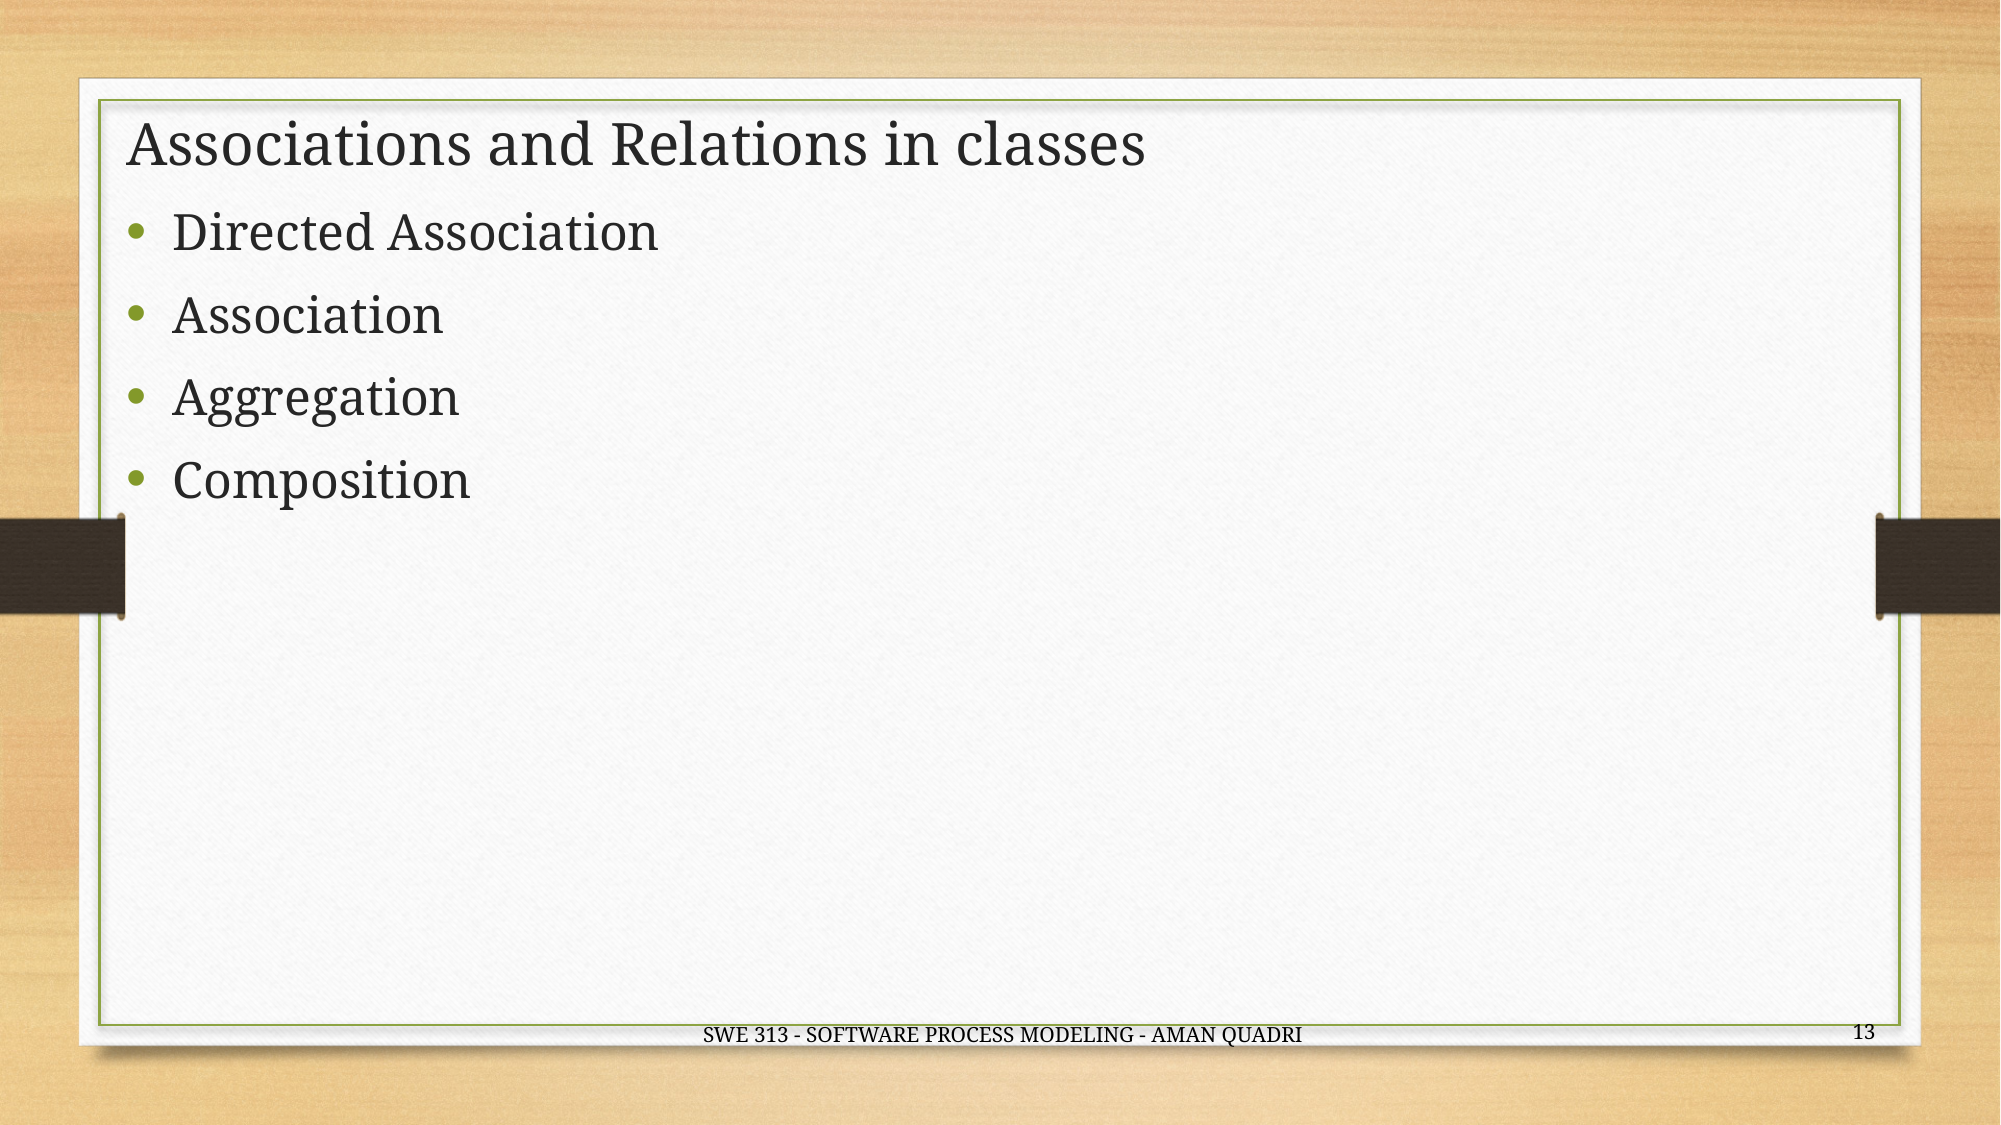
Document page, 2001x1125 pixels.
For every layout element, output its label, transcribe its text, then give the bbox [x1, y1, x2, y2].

footer SWE 313 - SOFTWARE PROCESS MODELING - AMAN QUADRI [403, 1020, 1602, 1049]
title Associations and Relations in classes [110, 99, 1895, 185]
slide_number 13 [1801, 1010, 1891, 1056]
picture [0, 0, 2001, 1125]
list Directed Association Association Aggregation Composition [110, 193, 1895, 1012]
